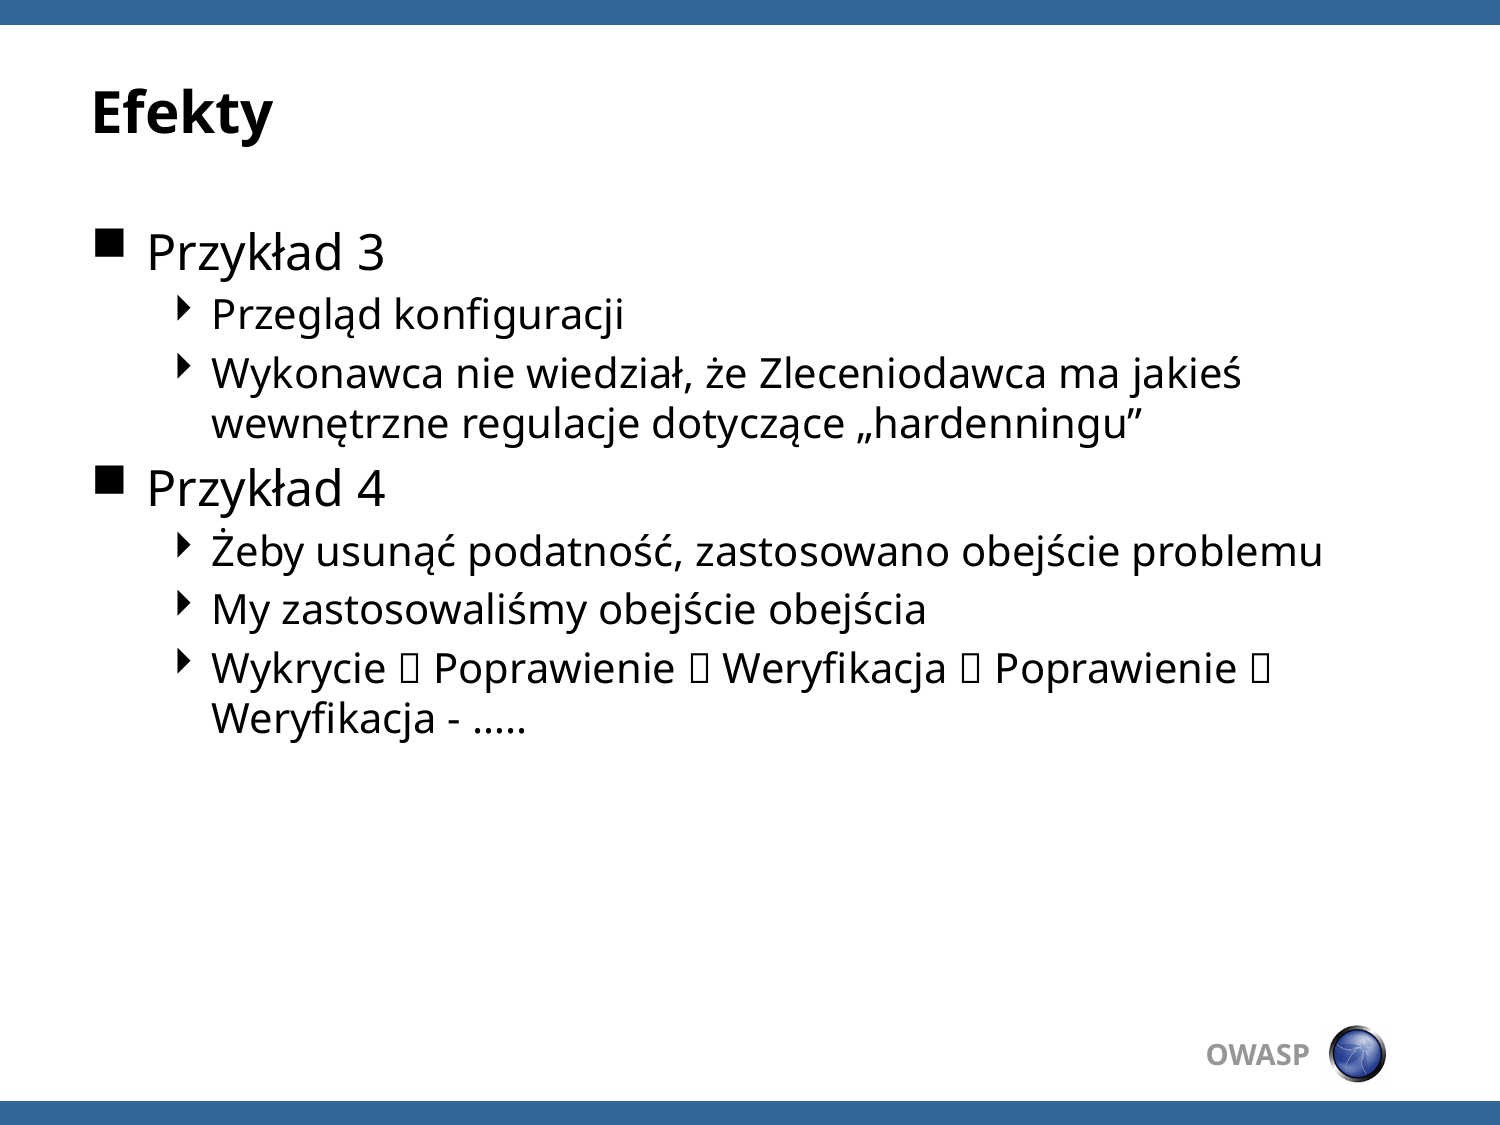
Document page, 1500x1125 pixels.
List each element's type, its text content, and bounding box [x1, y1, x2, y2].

list Przykład 3 Przegląd konfiguracji Wykonawca nie wiedział, że Zleceniodawca ma jakieś wewnętrzne regulacje dotyczące „hardenningu” Przykład 4 Żeby usunąć podatność, zastosowano obejście problemu My zastosowaliśmy obejście obejścia Wykrycie  Poprawienie  Weryfikacja  Poprawienie  Weryfikacja - ….. [74, 212, 1426, 1006]
picture [1325, 1024, 1388, 1083]
title Efekty [74, 44, 1426, 176]
